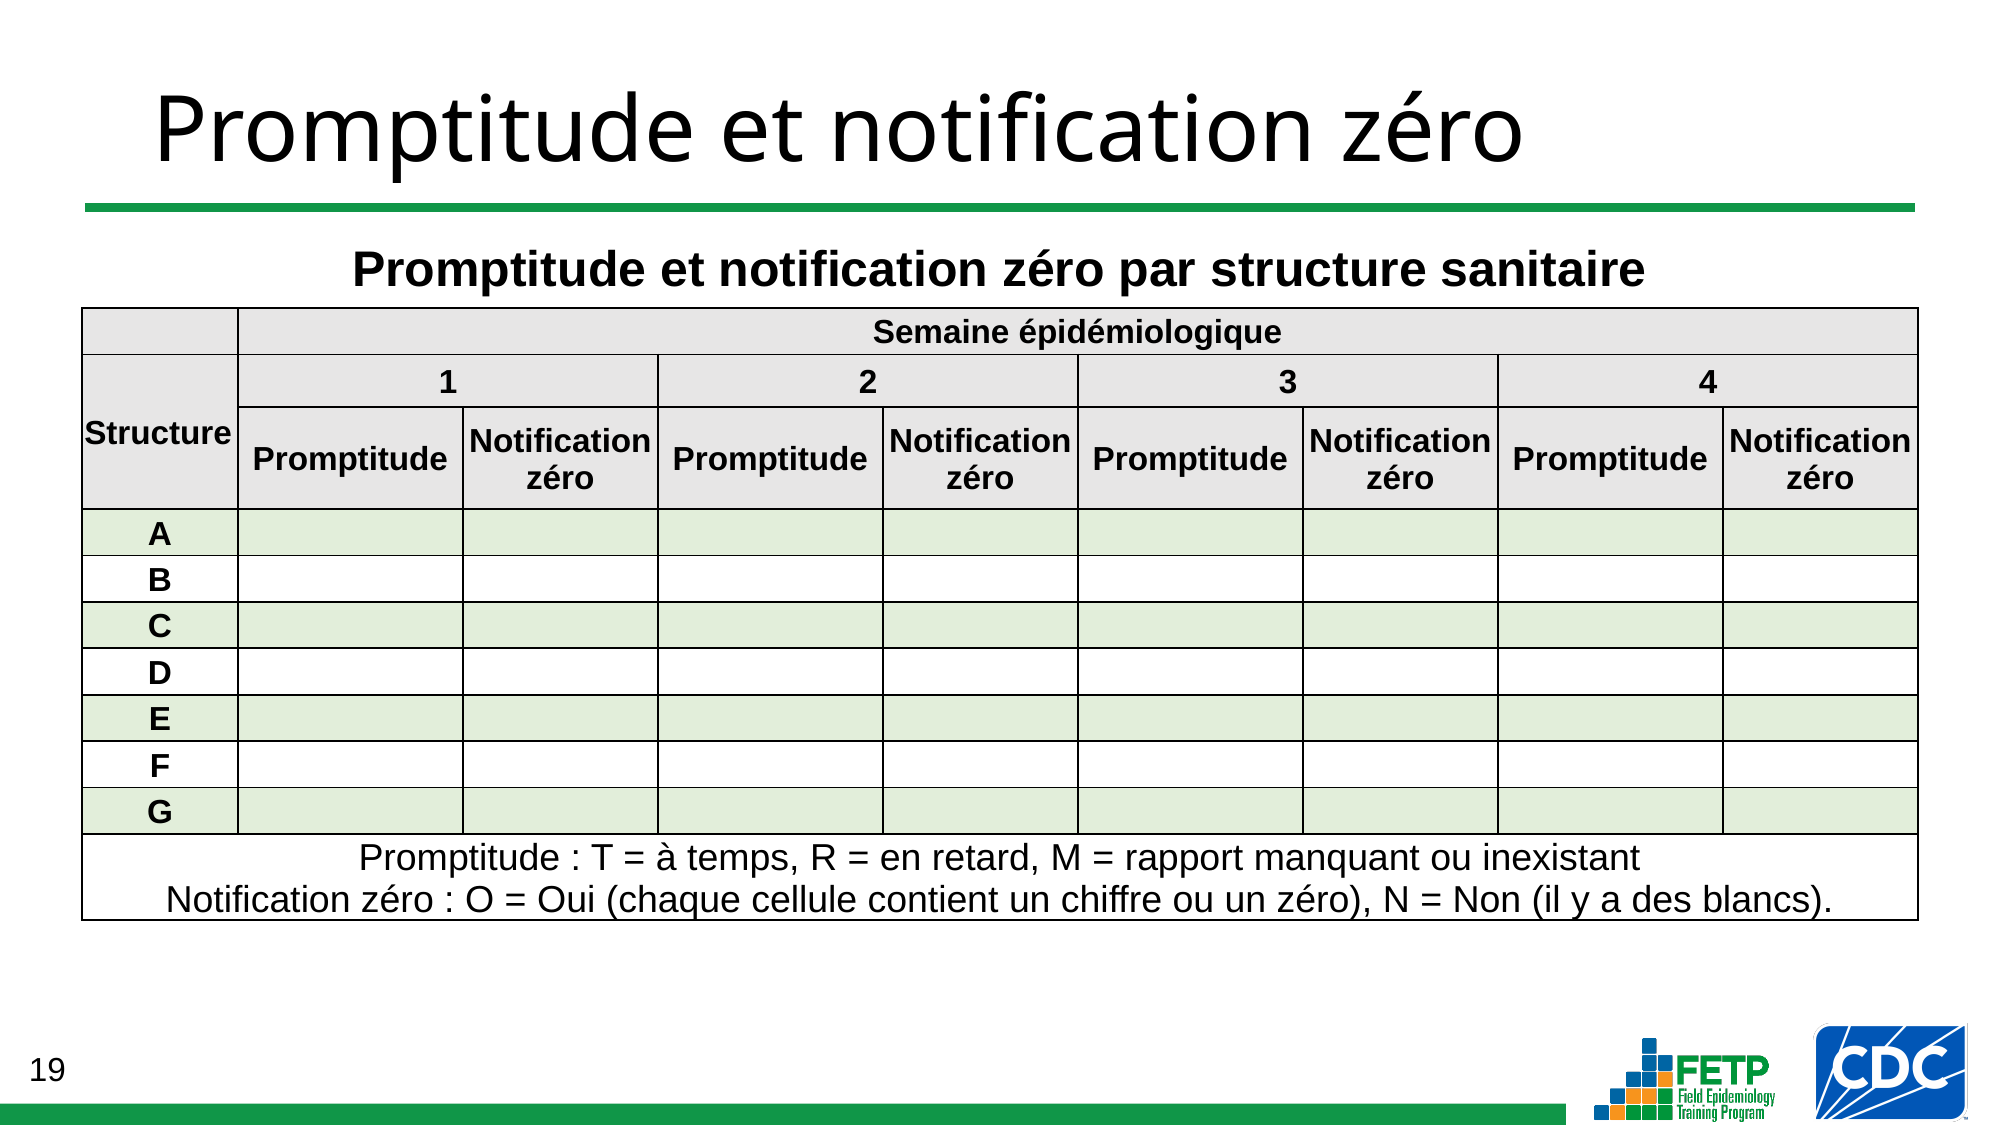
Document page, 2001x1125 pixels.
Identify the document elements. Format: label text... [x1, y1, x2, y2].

table_cell [884, 603, 1077, 647]
table_cell [1304, 696, 1497, 740]
table_cell B [83, 556, 237, 601]
table_header [83, 309, 237, 354]
table_cell [1304, 510, 1497, 555]
table_cell [884, 696, 1077, 740]
table_header Semaine épidémiologique [239, 309, 1917, 354]
table_cell [239, 510, 462, 555]
table_cell E [83, 696, 237, 740]
table_cell [1724, 696, 1917, 740]
table_cell [884, 742, 1077, 787]
table_cell Notification zéro [1304, 408, 1497, 508]
table_cell Structure [83, 355, 237, 508]
table_cell [1499, 788, 1722, 833]
picture [1813, 1023, 1968, 1122]
table_cell [1304, 649, 1497, 694]
table_cell A [83, 510, 237, 555]
table_cell [884, 649, 1077, 694]
table_cell Promptitude : T = à temps, R = en retard, M = rapport manquant ou inexistant Notification zéro : O = Oui (chaque cellule contient un chiffre ou un zéro), N = Non (il y a des blancs). [83, 835, 1917, 919]
table_cell [1079, 649, 1302, 694]
table_cell 1 [239, 355, 657, 406]
table_cell [1079, 742, 1302, 787]
table_cell Notification zéro [464, 408, 657, 508]
table_cell [464, 603, 657, 647]
table_cell 3 [1079, 355, 1497, 406]
table_cell 4 [1499, 355, 1917, 406]
table_cell [1079, 556, 1302, 601]
table_cell [464, 788, 657, 833]
table_cell [464, 556, 657, 601]
table_cell Promptitude [1499, 408, 1722, 508]
table_cell [1499, 510, 1722, 555]
table_cell [1499, 649, 1722, 694]
text_box Promptitude et notification zéro par structure sanitaire [144, 229, 1856, 305]
picture [1594, 1038, 1775, 1122]
table_cell Notification zéro [884, 408, 1077, 508]
table_cell D [83, 649, 237, 694]
table_cell [884, 788, 1077, 833]
table_cell [1079, 696, 1302, 740]
table_cell [1079, 788, 1302, 833]
table_cell [659, 556, 882, 601]
table_cell [659, 649, 882, 694]
table_cell [659, 603, 882, 647]
table_cell [659, 696, 882, 740]
table_cell [1304, 788, 1497, 833]
table_cell [1724, 556, 1917, 601]
table_cell [1499, 696, 1722, 740]
table_cell [1724, 788, 1917, 833]
title Promptitude et notification zéro [137, 75, 1863, 207]
table_cell [239, 649, 462, 694]
table_cell [1499, 603, 1722, 647]
table_cell 2 [659, 355, 1077, 406]
table_cell G [83, 788, 237, 833]
table_cell [659, 742, 882, 787]
table_cell F [83, 742, 237, 787]
table_cell [1304, 603, 1497, 647]
table_cell [464, 649, 657, 694]
table_cell [1079, 603, 1302, 647]
table_cell [239, 788, 462, 833]
table_cell [1304, 742, 1497, 787]
table_cell [884, 510, 1077, 555]
table_cell [1724, 649, 1917, 694]
table_cell [1304, 556, 1497, 601]
table_cell [239, 742, 462, 787]
table_cell [1079, 510, 1302, 555]
table_cell [1724, 510, 1917, 555]
table_cell [464, 510, 657, 555]
table_cell [239, 603, 462, 647]
table_cell [1499, 556, 1722, 601]
table_cell [659, 510, 882, 555]
table_cell [884, 556, 1077, 601]
table_cell Promptitude [659, 408, 882, 508]
table_cell [464, 742, 657, 787]
table_cell [1499, 742, 1722, 787]
table_cell [659, 788, 882, 833]
table_cell [239, 696, 462, 740]
table_cell [1724, 603, 1917, 647]
table_cell Promptitude [1079, 408, 1302, 508]
table_cell C [83, 603, 237, 647]
table_cell Notification zéro [1724, 408, 1917, 508]
table_cell [239, 556, 462, 601]
table_cell [464, 696, 657, 740]
table_cell Promptitude [239, 408, 462, 508]
table_cell [1724, 742, 1917, 787]
